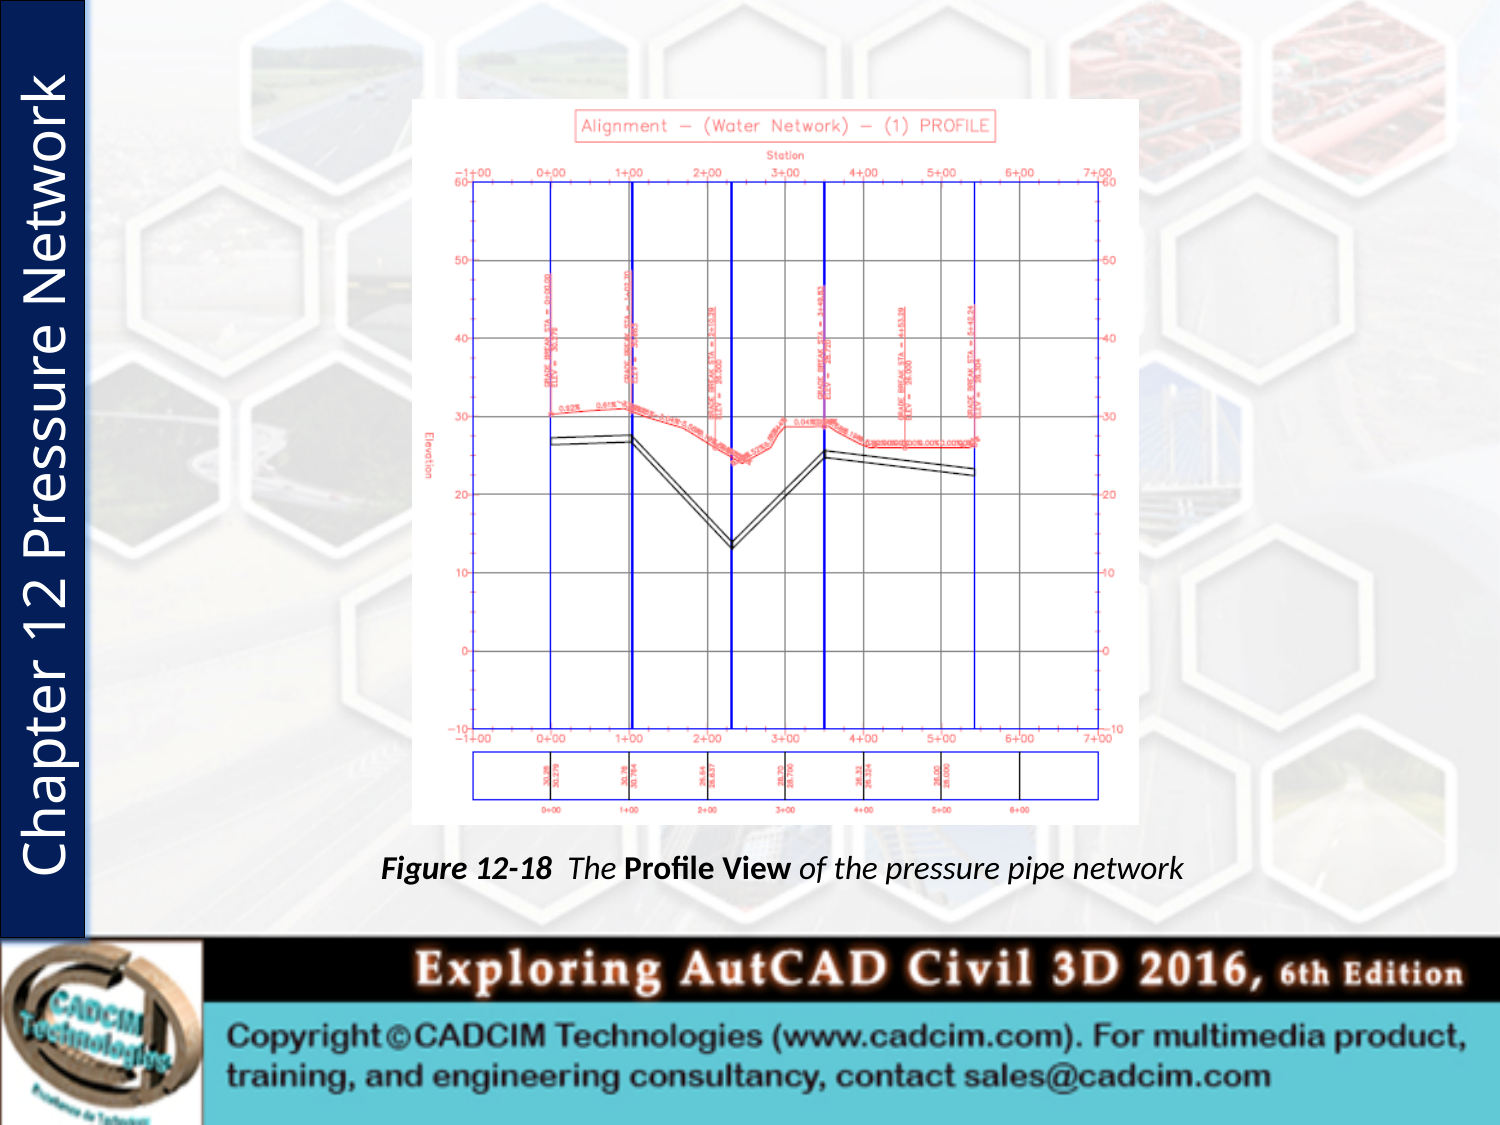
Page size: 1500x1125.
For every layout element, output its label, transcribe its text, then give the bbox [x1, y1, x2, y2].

text_box Figure 12-18 The Profile View of the pressure pipe network [357, 838, 1208, 894]
text_box Chapter 12 Pressure Network [0, 0, 85, 938]
picture [0, 0, 1500, 1125]
